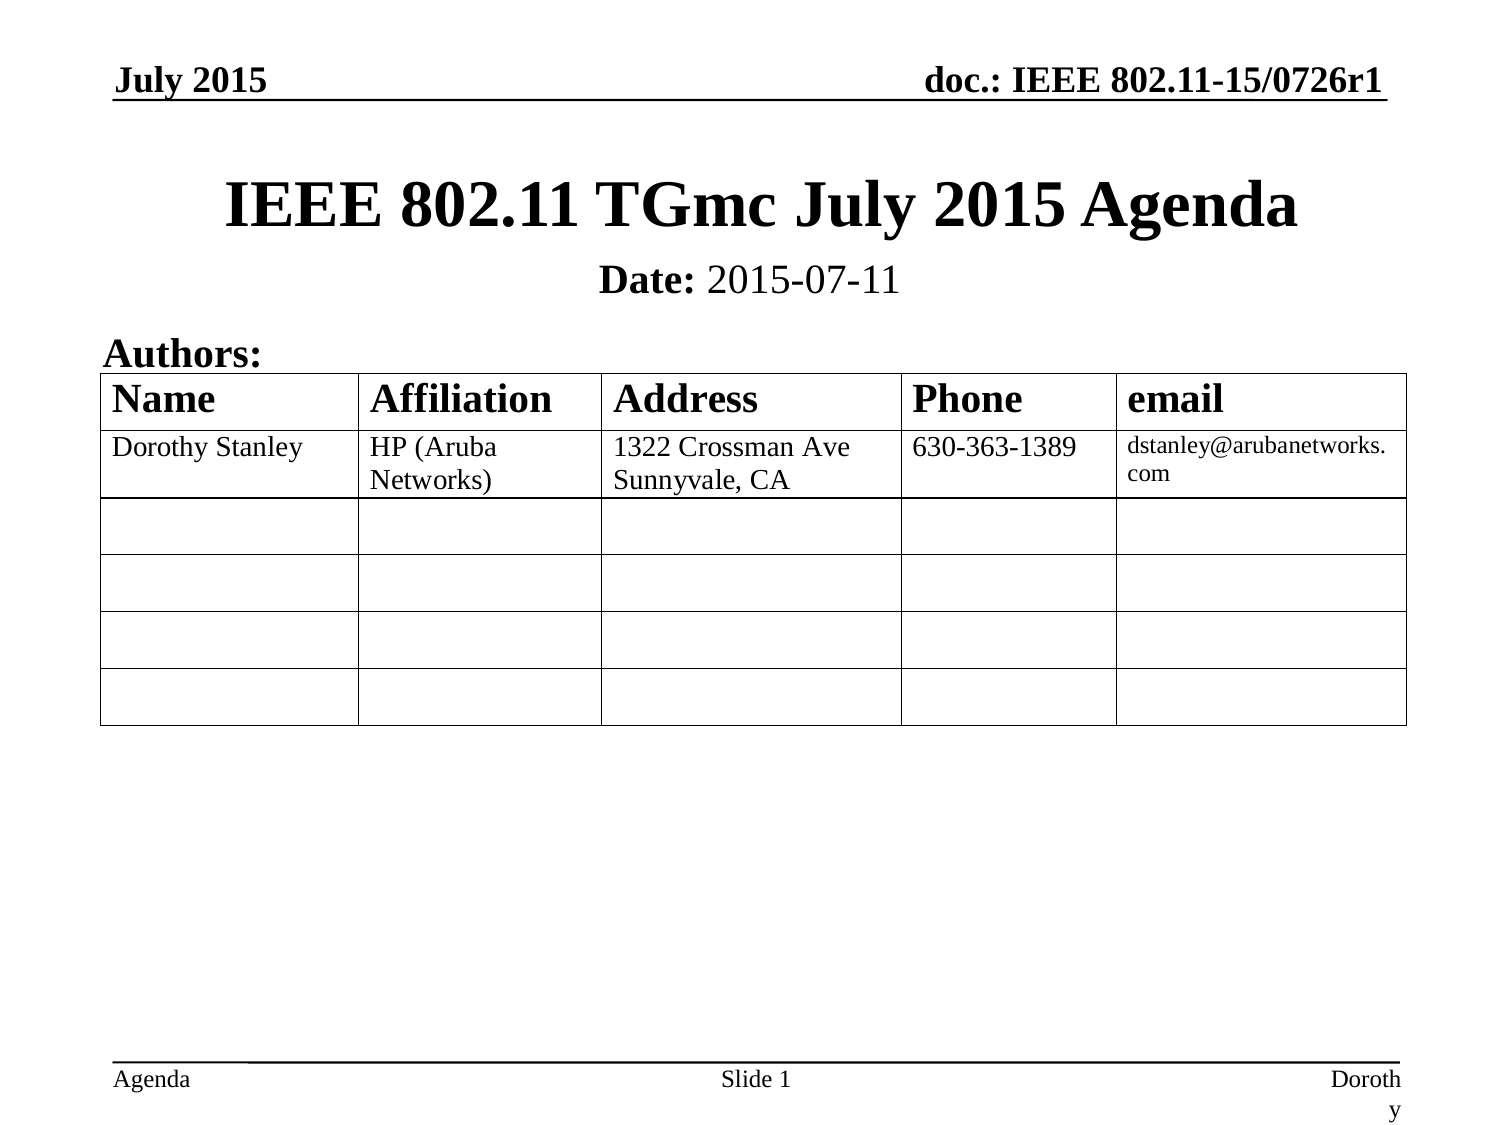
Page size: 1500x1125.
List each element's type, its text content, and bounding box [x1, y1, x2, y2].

footer Dorothy Stanley, HP-Aruba Networks [1325, 1062, 1402, 1093]
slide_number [114, 54, 425, 100]
slide_number Slide 1 [712, 1062, 800, 1093]
title IEEE 802.11 TGmc July 2015 Agenda [112, 112, 1413, 288]
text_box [84, 372, 1436, 787]
list Date: 2015-07-11 [112, 249, 1388, 313]
text_box Authors: [87, 318, 325, 371]
